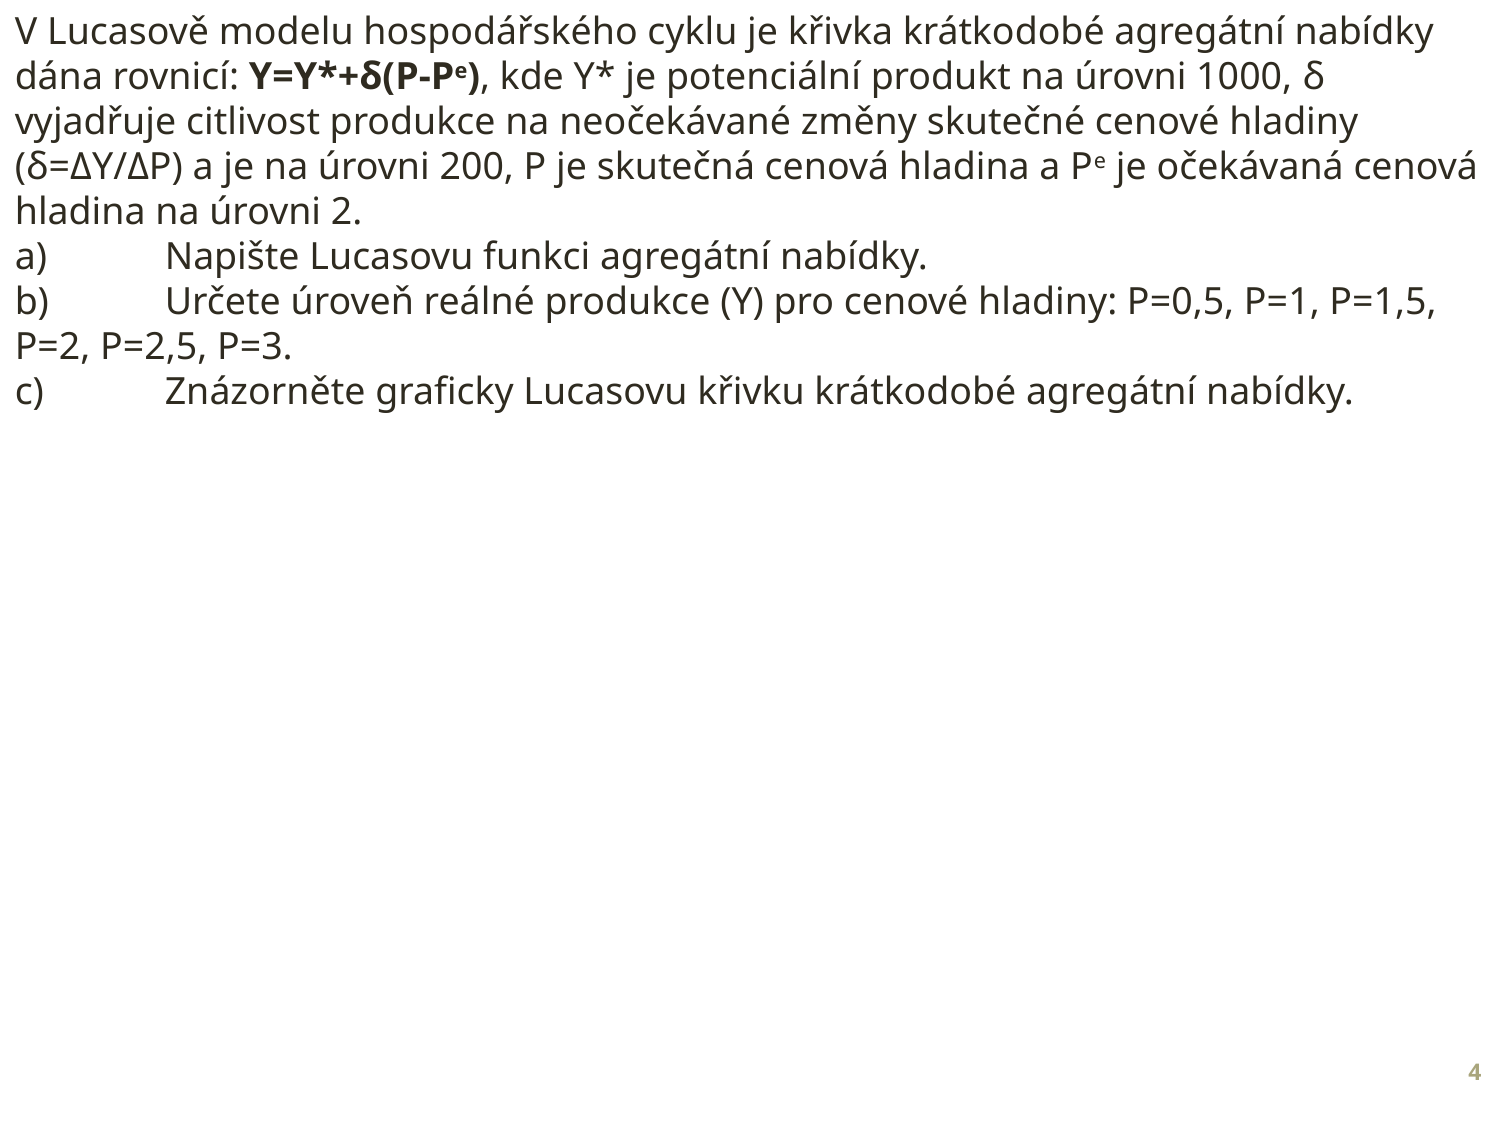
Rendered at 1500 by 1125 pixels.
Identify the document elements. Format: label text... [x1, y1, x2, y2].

slide_number 4 [1308, 1042, 1497, 1103]
text_box V Lucasově modelu hospodářského cyklu je křivka krátkodobé agregátní nabídky dána rovnicí: Y=Y*+δ(P-Pe), kde Y* je potenciální produkt na úrovni 1000, δ vyjadřuje citlivost produkce na neočekávané změny skutečné cenové hladiny (δ=ΔY/ΔP) a je na úrovni 200, P je skutečná cenová hladina a Pe je očekávaná cenová hladina na úrovni 2. a) Napište Lucasovu funkci agregátní nabídky. b) Určete úroveň reálné produkce (Y) pro cenové hladiny: P=0,5, P=1, P=1,5, P=2, P=2,5, P=3. c) Znázorněte graficky Lucasovu křivku krátkodobé agregátní nabídky. [0, 0, 1497, 420]
